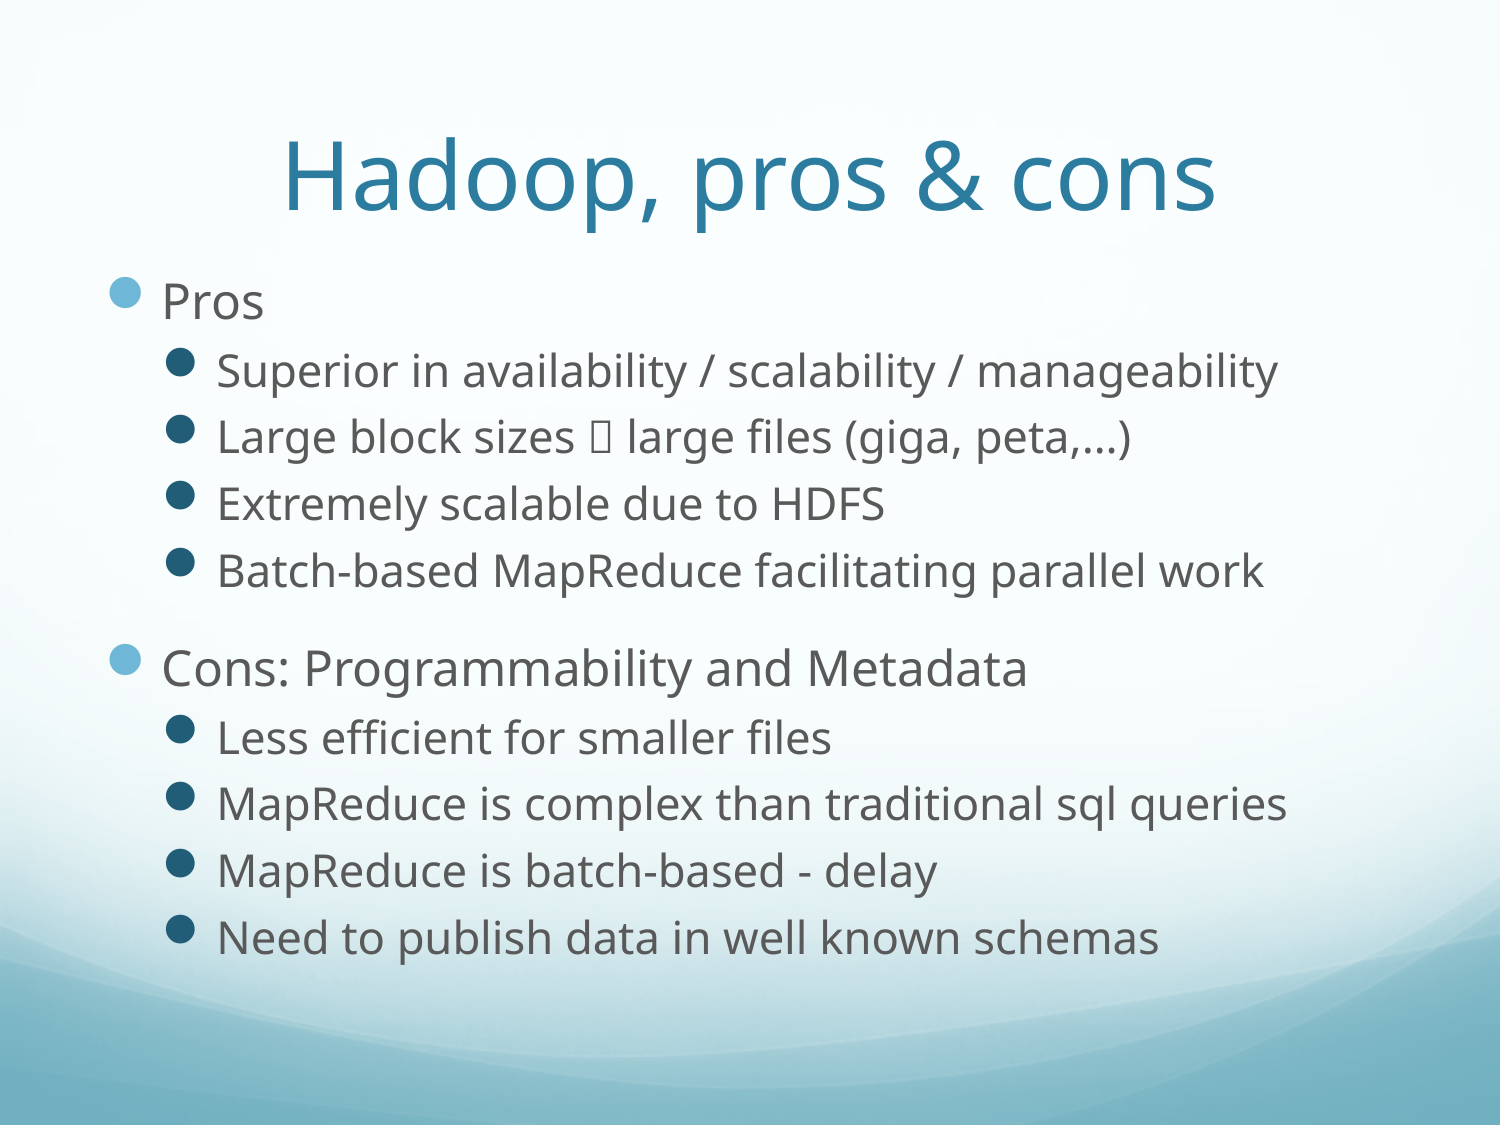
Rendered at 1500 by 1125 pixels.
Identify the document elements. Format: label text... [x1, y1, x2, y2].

list Pros Superior in availability / scalability / manageability Large block sizes  large files (giga, peta,…) Extremely scalable due to HDFS Batch-based MapReduce facilitating parallel work Cons: Programmability and Metadata Less efficient for smaller files MapReduce is complex than traditional sql queries MapReduce is batch-based - delay Need to publish data in well known schemas [90, 262, 1410, 975]
title Hadoop, pros & cons [90, 17, 1410, 237]
